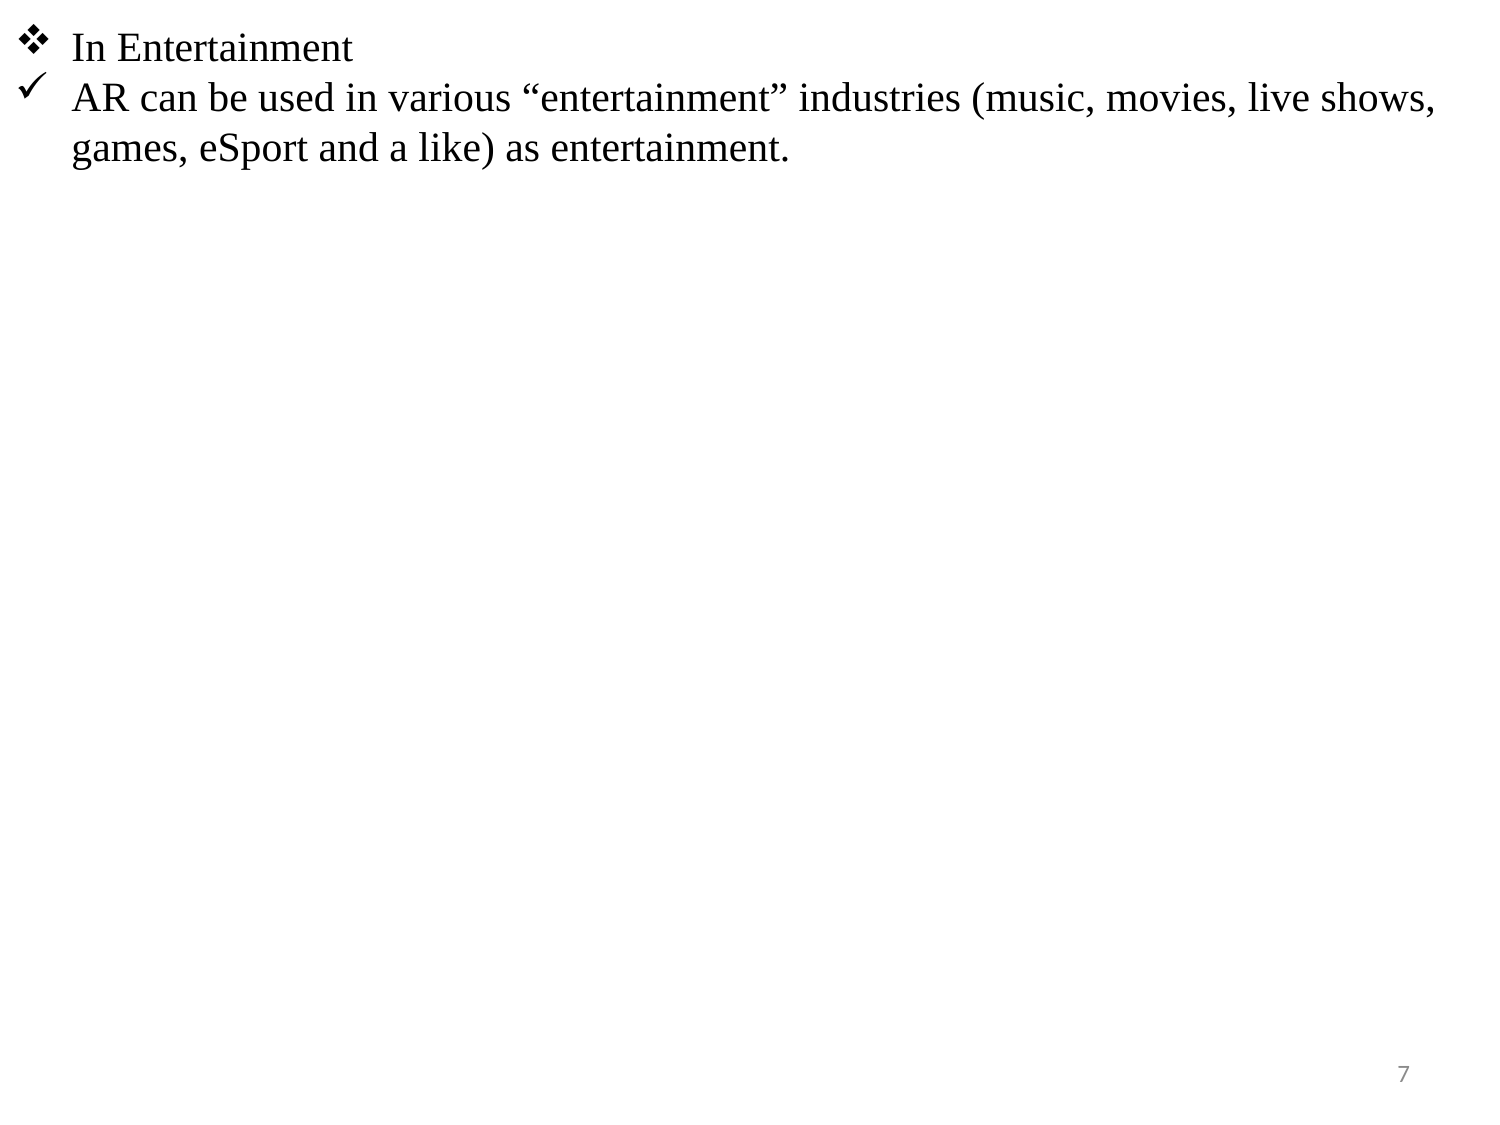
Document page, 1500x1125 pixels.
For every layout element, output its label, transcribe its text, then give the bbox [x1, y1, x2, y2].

slide_number 7 [1074, 1042, 1425, 1103]
text_box In Entertainment AR can be used in various “entertainment” industries (music, movies, live shows, games, eSport and a like) as entertainment. [0, 12, 1500, 178]
